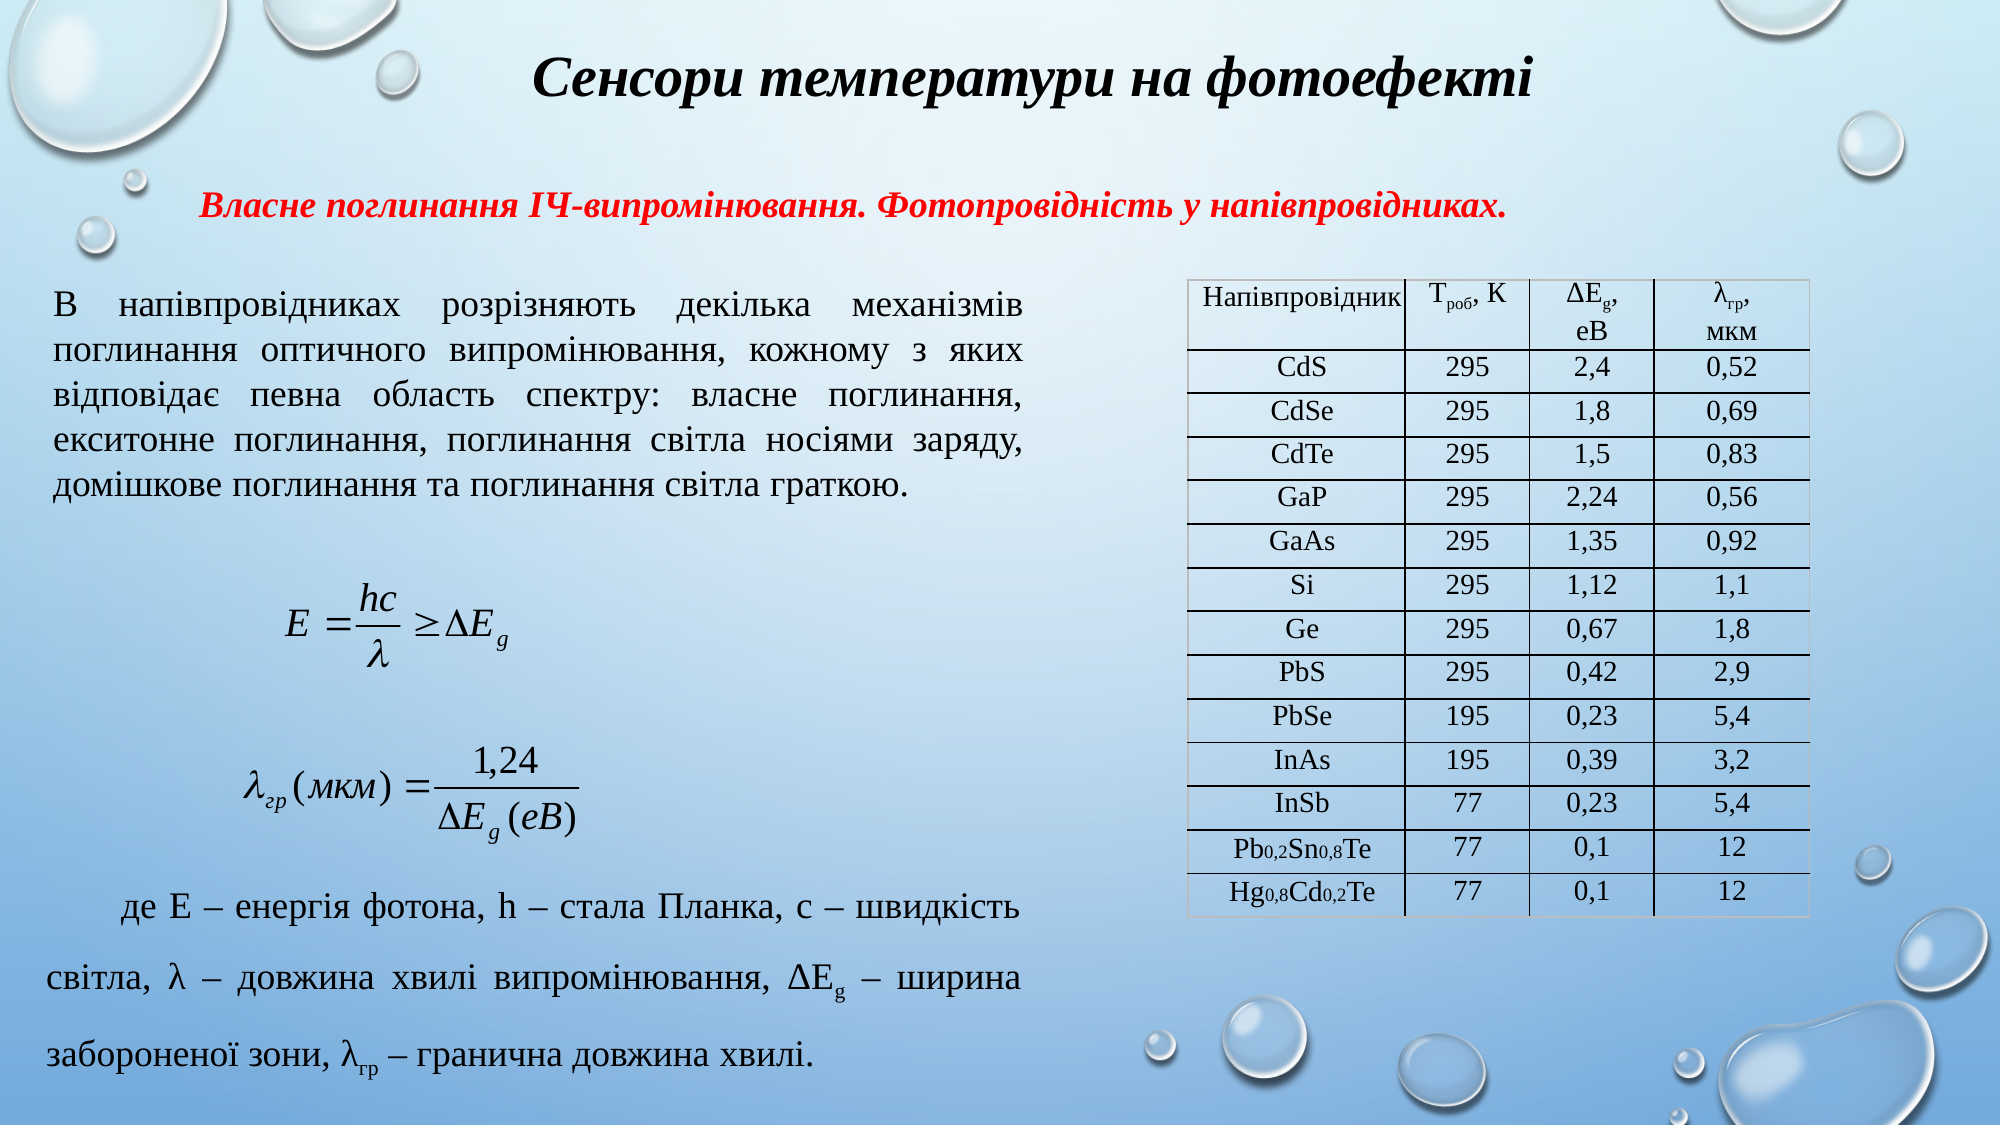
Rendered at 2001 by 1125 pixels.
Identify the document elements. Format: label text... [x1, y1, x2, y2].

table_cell 5,4 [1655, 787, 1809, 829]
picture [0, 0, 2000, 1125]
table_cell Ge [1189, 612, 1404, 654]
table_cell 0,1 [1530, 874, 1653, 916]
table_cell 0,1 [1530, 831, 1653, 873]
table_cell 295 [1406, 612, 1529, 654]
table_cell 1,12 [1530, 569, 1653, 610]
table_cell 195 [1406, 743, 1529, 785]
table_cell 195 [1406, 700, 1529, 742]
table_cell 295 [1406, 394, 1529, 436]
table_cell PbSe [1189, 700, 1404, 742]
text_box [236, 734, 586, 852]
table_cell InAs [1189, 743, 1404, 785]
text_box Сенсори температури на фотоефекті [442, 30, 1549, 116]
table_cell 295 [1406, 481, 1529, 523]
text_box Власне поглинання ІЧ-випромінювання. Фотопровідність у напівпровідниках. [184, 172, 1670, 233]
table_cell 0,23 [1530, 787, 1653, 829]
table_cell 0,67 [1530, 612, 1653, 654]
table_cell 295 [1406, 656, 1529, 698]
table_cell CdS [1189, 351, 1404, 392]
table_cell 295 [1406, 351, 1529, 392]
table_cell 0,39 [1530, 743, 1653, 785]
table_cell 0,92 [1655, 525, 1809, 567]
table_cell 0,83 [1655, 438, 1809, 479]
table_cell 295 [1406, 525, 1529, 567]
table_cell 2,24 [1530, 481, 1653, 523]
table_cell 77 [1406, 787, 1529, 829]
table_cell 295 [1406, 438, 1529, 479]
table_cell 295 [1406, 569, 1529, 610]
table_header Троб, К [1406, 281, 1529, 349]
table_cell 77 [1406, 874, 1529, 916]
text_box В напівпровідниках розрізняють декілька механізмів поглинання оптичного випромінювання, кожному з яких відповідає певна область спектру: власне поглинання, екситонне поглинання, поглинання світла носіями заряду, домішкове поглинання та поглинання світла граткою. [38, 271, 1039, 512]
table_cell 5,4 [1655, 700, 1809, 742]
table_header ΔЕg, еВ [1530, 281, 1653, 349]
table_cell Pb0,2Sn0,8Te [1189, 831, 1404, 873]
text_box де Е – енергія фотона, h – стала Планка, с – швидкість світла, λ – довжина хвилі випромінювання, ΔЕg – ширина забороненої зони, λгр – гранична довжина хвилі. [0, 851, 1062, 1087]
table_cell GaP [1189, 481, 1404, 523]
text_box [277, 572, 519, 677]
table_cell 3,2 [1655, 743, 1809, 785]
table_cell 0,56 [1655, 481, 1809, 523]
table_cell 1,1 [1655, 569, 1809, 610]
table_cell 12 [1655, 831, 1809, 873]
table_cell 1,35 [1530, 525, 1653, 567]
table_cell 0,69 [1655, 394, 1809, 436]
table_cell 2,4 [1530, 351, 1653, 392]
table_cell 77 [1406, 831, 1529, 873]
table_cell Hg0,8Cd0,2Te [1189, 874, 1404, 916]
table_cell 1,5 [1530, 438, 1653, 479]
table_cell 1,8 [1530, 394, 1653, 436]
table_cell Si [1189, 569, 1404, 610]
table_header λгр, мкм [1655, 281, 1809, 349]
table_cell 2,9 [1655, 656, 1809, 698]
table_cell 0,23 [1530, 700, 1653, 742]
table_cell 0,52 [1655, 351, 1809, 392]
table_cell 12 [1655, 874, 1809, 916]
table_header Напівпровідник [1189, 281, 1404, 349]
table_cell GaAs [1189, 525, 1404, 567]
table_cell 1,8 [1655, 612, 1809, 654]
table_cell InSb [1189, 787, 1404, 829]
table_cell CdTe [1189, 438, 1404, 479]
table_cell 0,42 [1530, 656, 1653, 698]
table_cell PbS [1189, 656, 1404, 698]
table_cell CdSe [1189, 394, 1404, 436]
